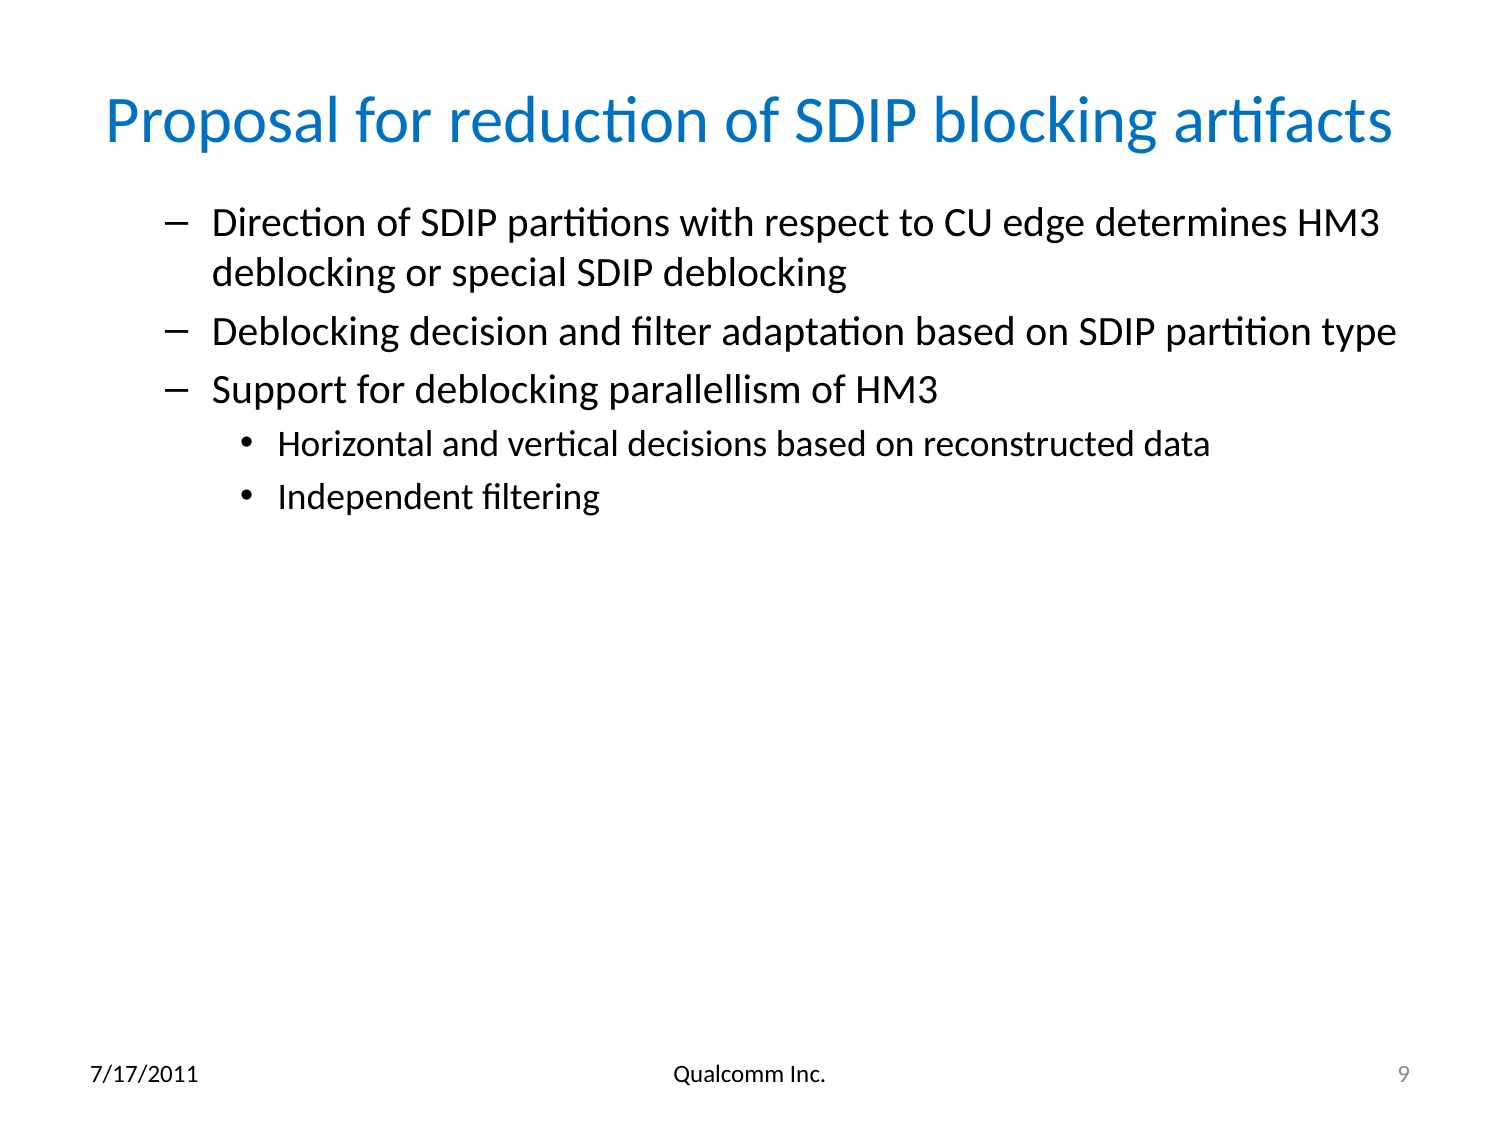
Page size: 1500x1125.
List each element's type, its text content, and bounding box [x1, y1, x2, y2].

slide_number 9 [1074, 1042, 1425, 1103]
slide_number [75, 1042, 425, 1103]
list Direction of SDIP partitions with respect to CU edge determines HM3 deblocking or special SDIP deblocking Deblocking decision and filter adaptation based on SDIP partition type Support for deblocking parallellism of HM3 Horizontal and vertical decisions based on reconstructed data Independent filtering [75, 187, 1425, 1005]
footer Qualcomm Inc. [512, 1042, 988, 1103]
title Proposal for reduction of SDIP blocking artifacts [75, 45, 1425, 187]
